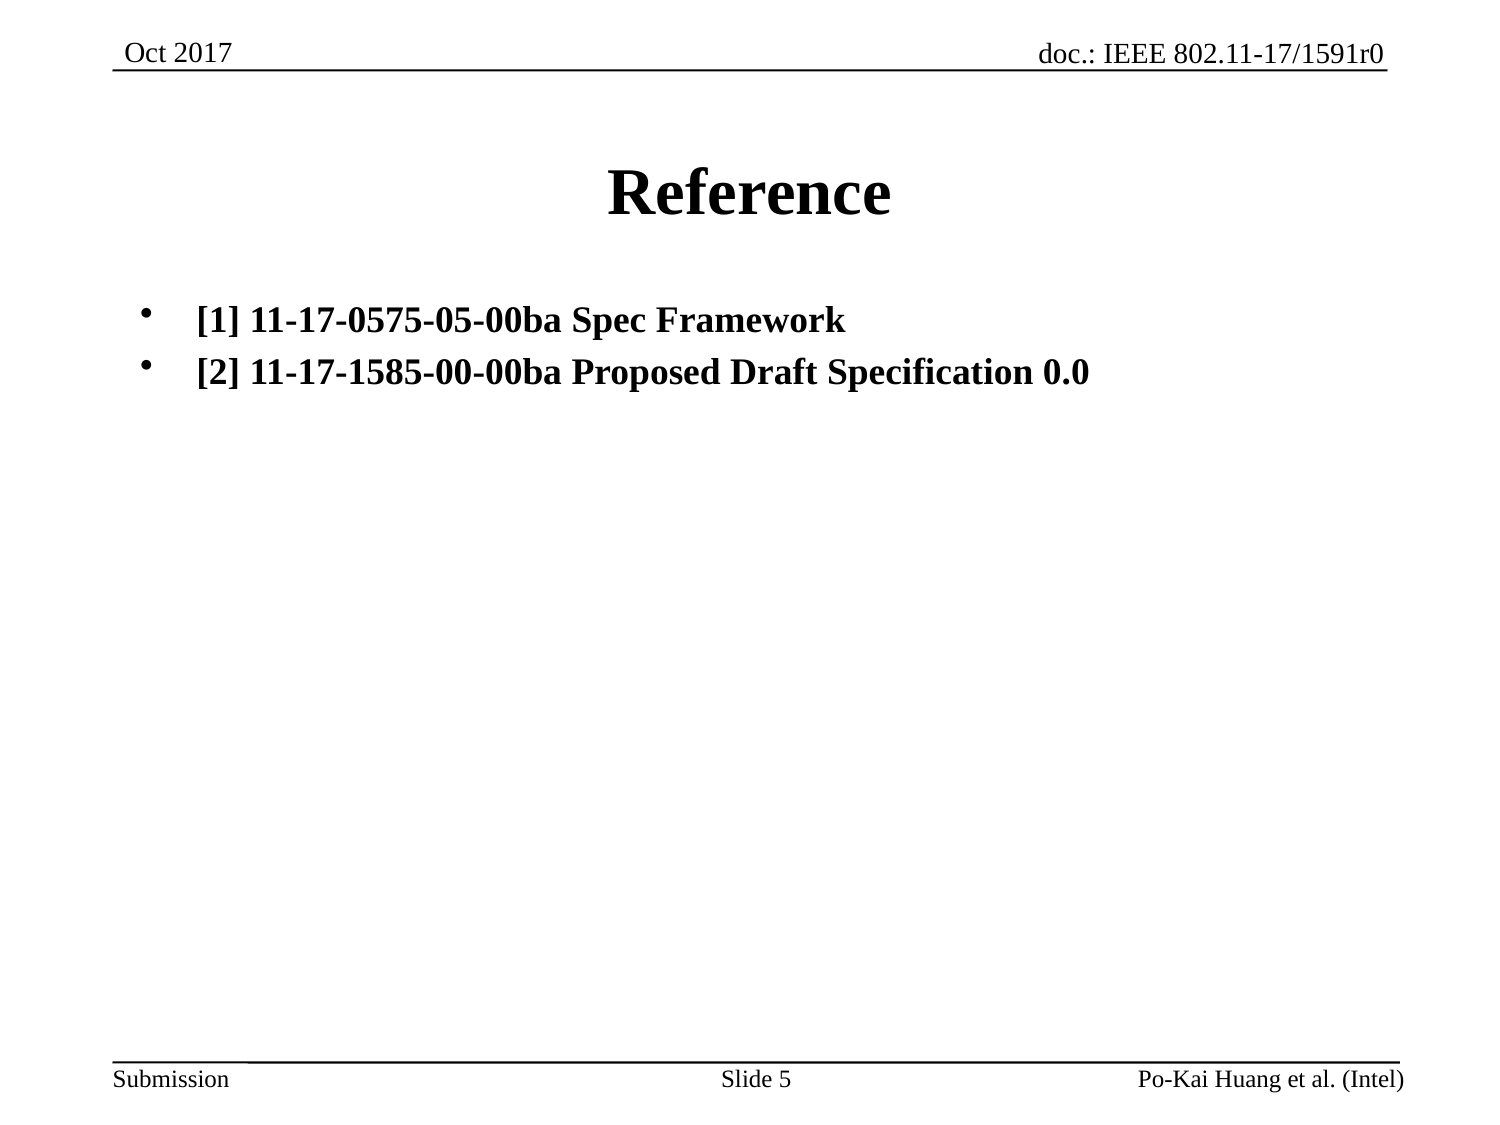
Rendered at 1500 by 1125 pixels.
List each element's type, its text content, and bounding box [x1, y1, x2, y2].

list [1] 11-17-0575-05-00ba Spec Framework [2] 11-17-1585-00-00ba Proposed Draft Specification 0.0 [124, 287, 1401, 963]
title Reference [112, 99, 1388, 276]
footer Po-Kai Huang et al. (Intel) [1134, 1062, 1405, 1093]
slide_number Slide 5 [712, 1062, 800, 1093]
